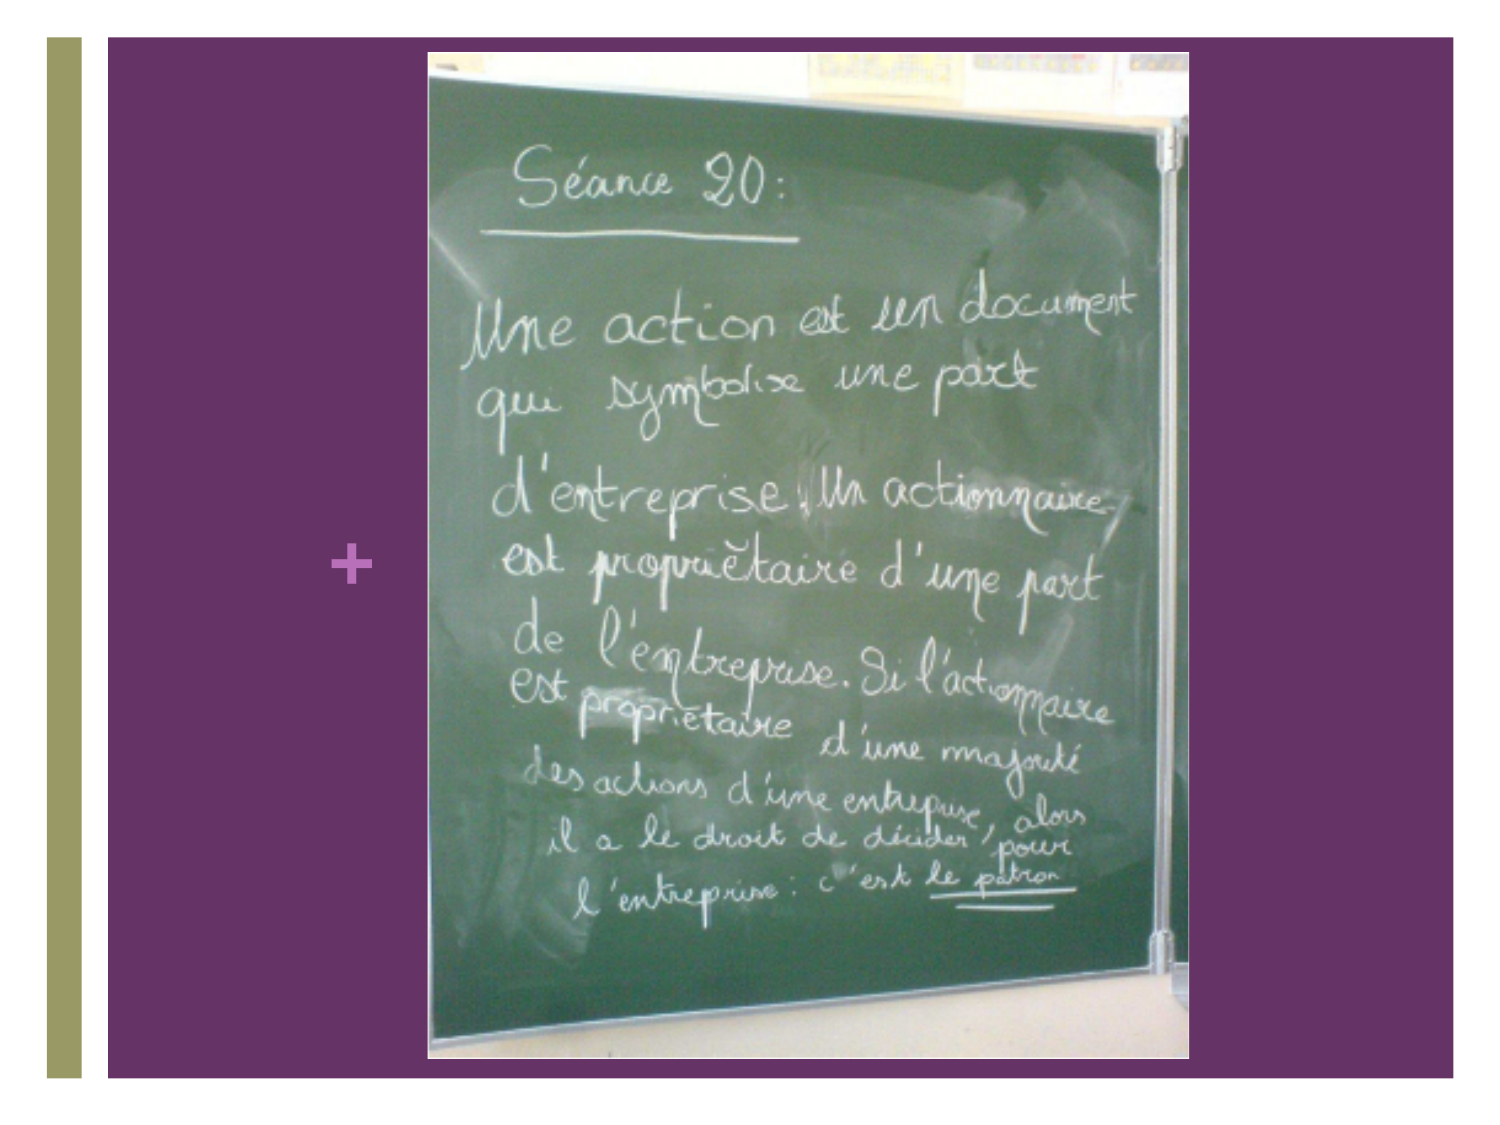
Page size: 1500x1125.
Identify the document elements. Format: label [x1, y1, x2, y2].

picture [427, 52, 1190, 1060]
